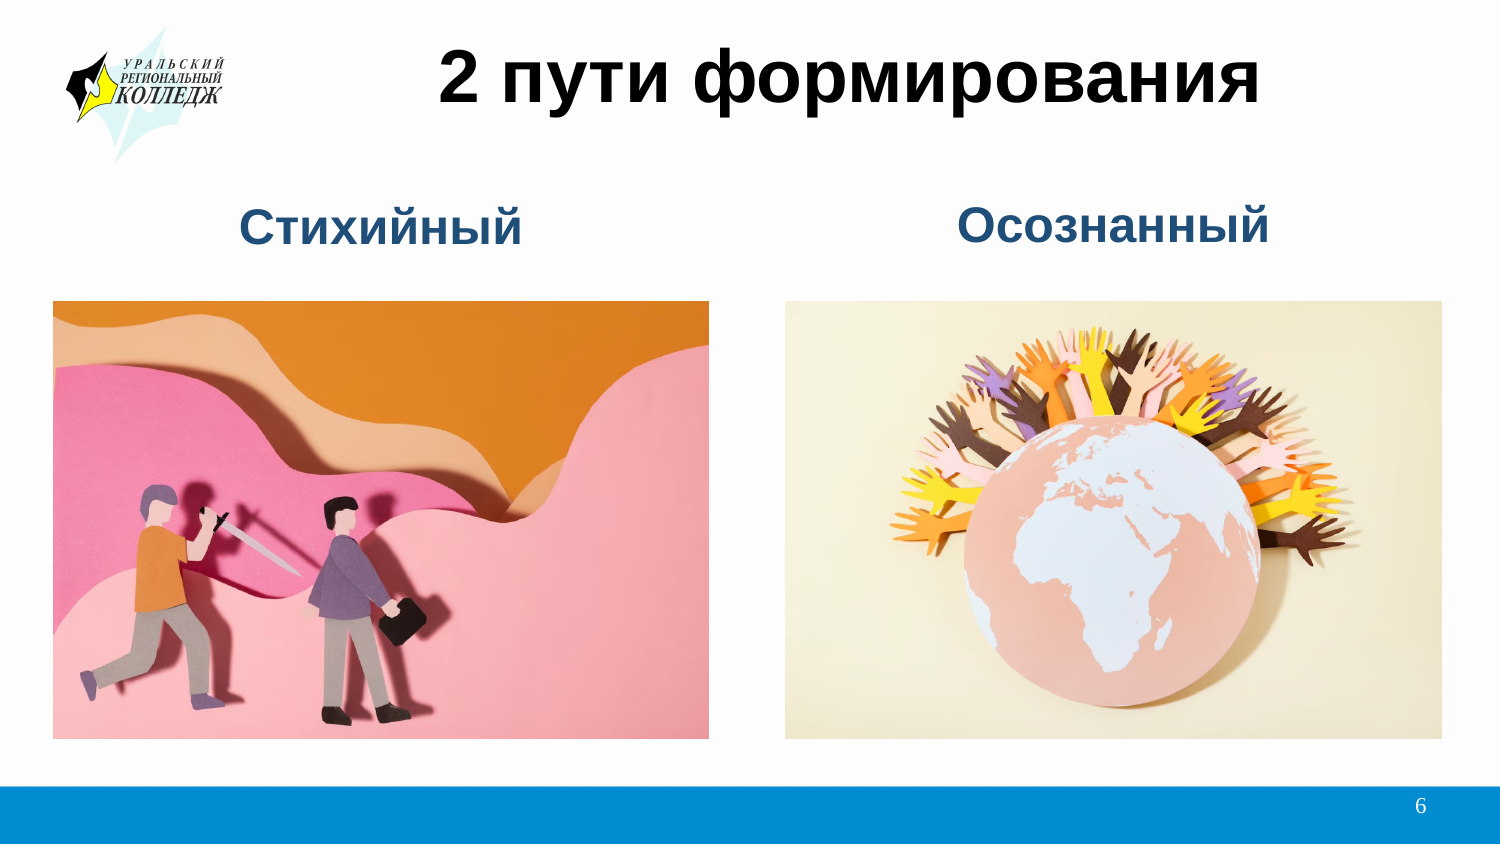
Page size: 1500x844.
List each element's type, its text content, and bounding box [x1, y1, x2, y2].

picture [0, 0, 1500, 786]
text_box 2 пути формирования [312, 20, 1388, 125]
text_box Стихийный [197, 187, 564, 262]
text_box Осознанный [930, 185, 1297, 261]
slide_number 6 [1059, 782, 1439, 827]
